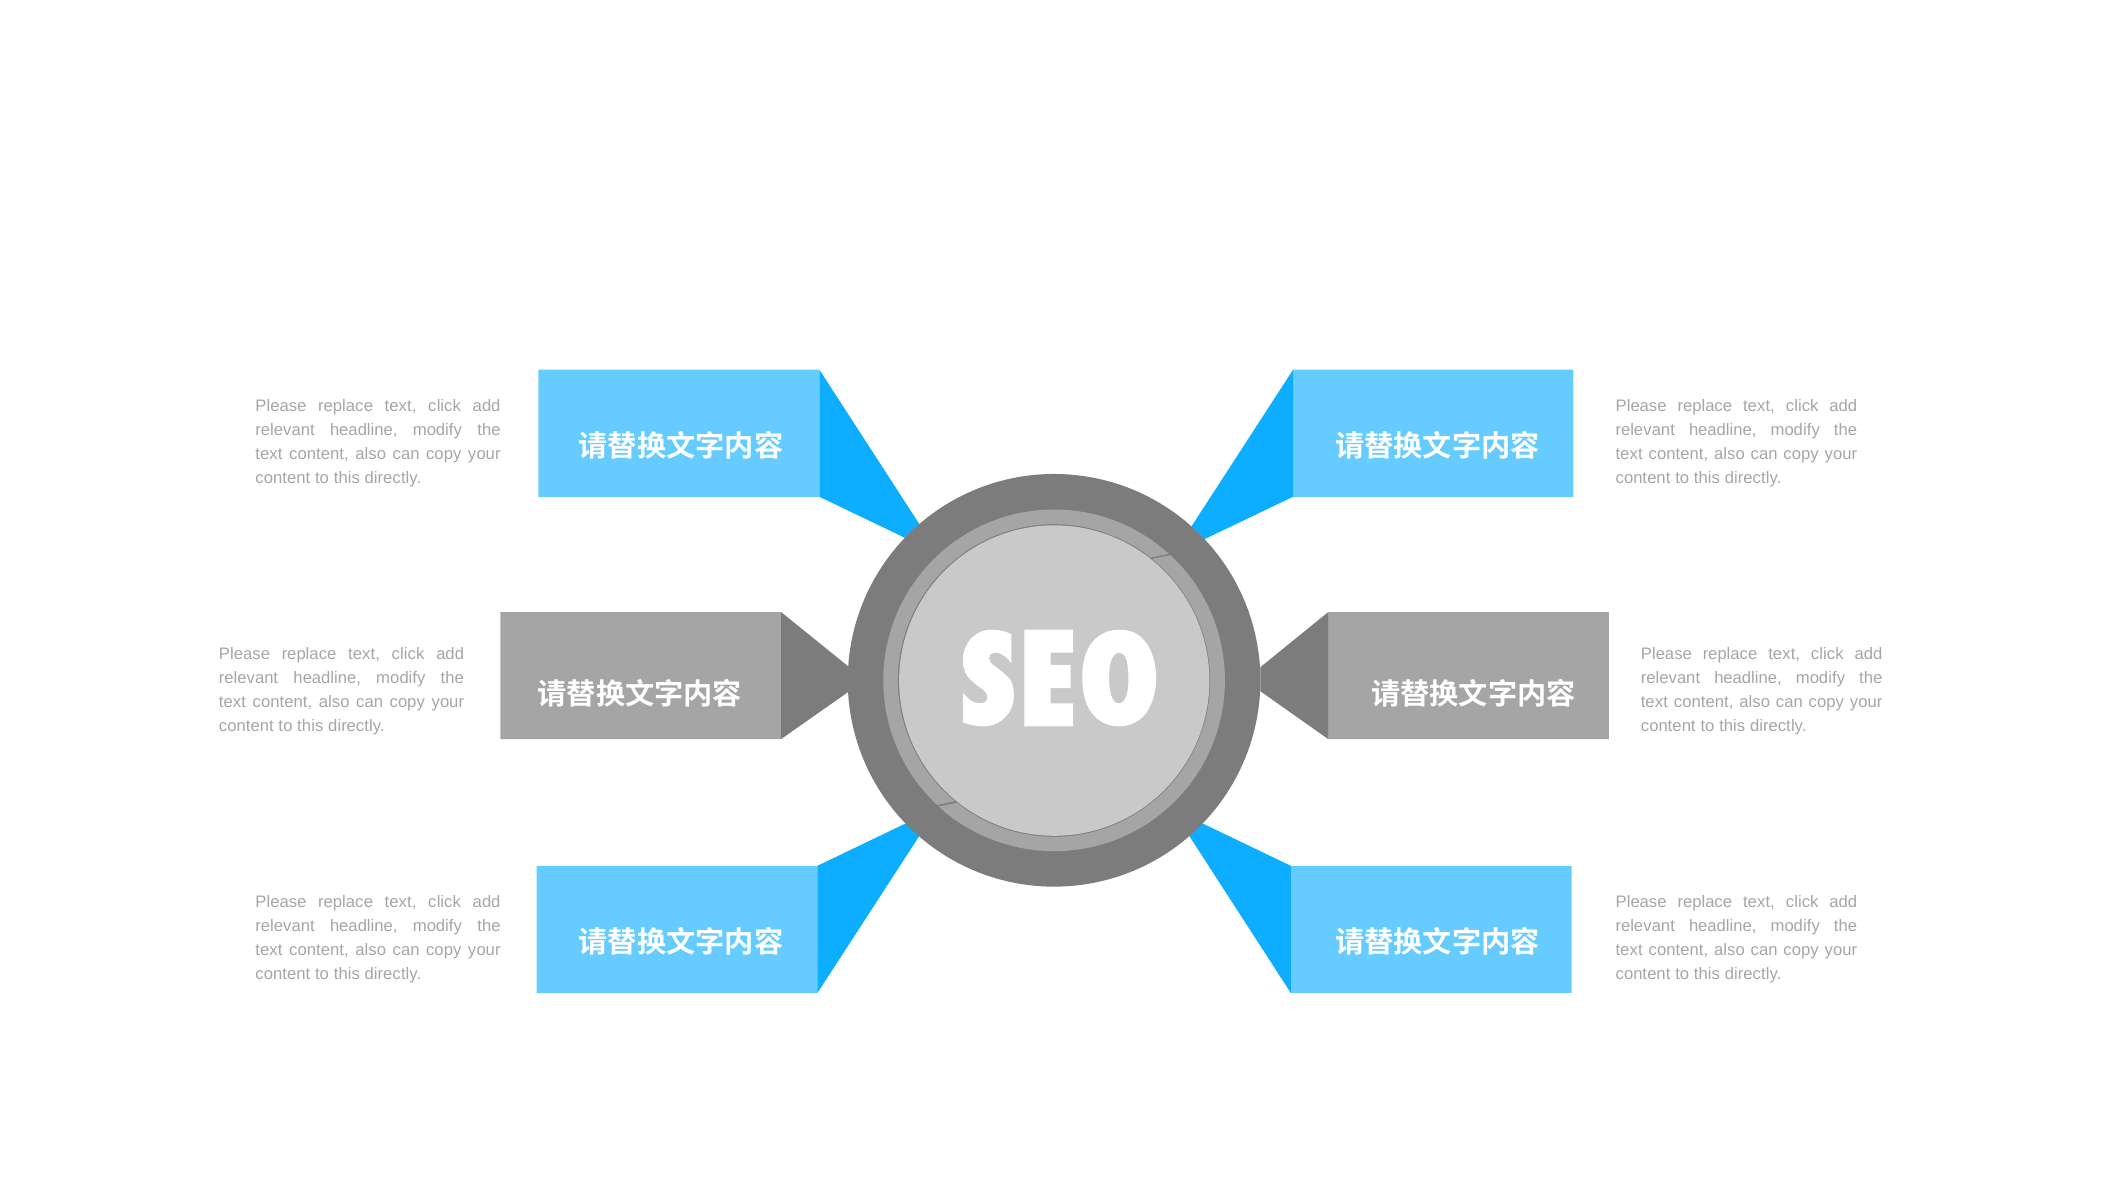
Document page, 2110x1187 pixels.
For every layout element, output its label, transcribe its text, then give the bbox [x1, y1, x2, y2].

text_box Please replace text, click add relevant headline, modify the text content, also can copy your content to this directly. [1626, 631, 1898, 743]
text_box Please replace text, click add relevant headline, modify the text content, also can copy your content to this directly. [1609, 879, 1873, 991]
text_box Please replace text, click add relevant headline, modify the text content, also can copy your content to this directly. [240, 879, 500, 991]
text_box Please replace text, click add relevant headline, modify the text content, also can copy your content to this directly. [204, 631, 480, 743]
text_box Please replace text, click add relevant headline, modify the text content, also can copy your content to this directly. [1609, 383, 1873, 494]
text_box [500, 369, 1609, 993]
text_box Please replace text, click add relevant headline, modify the text content, also can copy your content to this directly. [240, 383, 500, 494]
